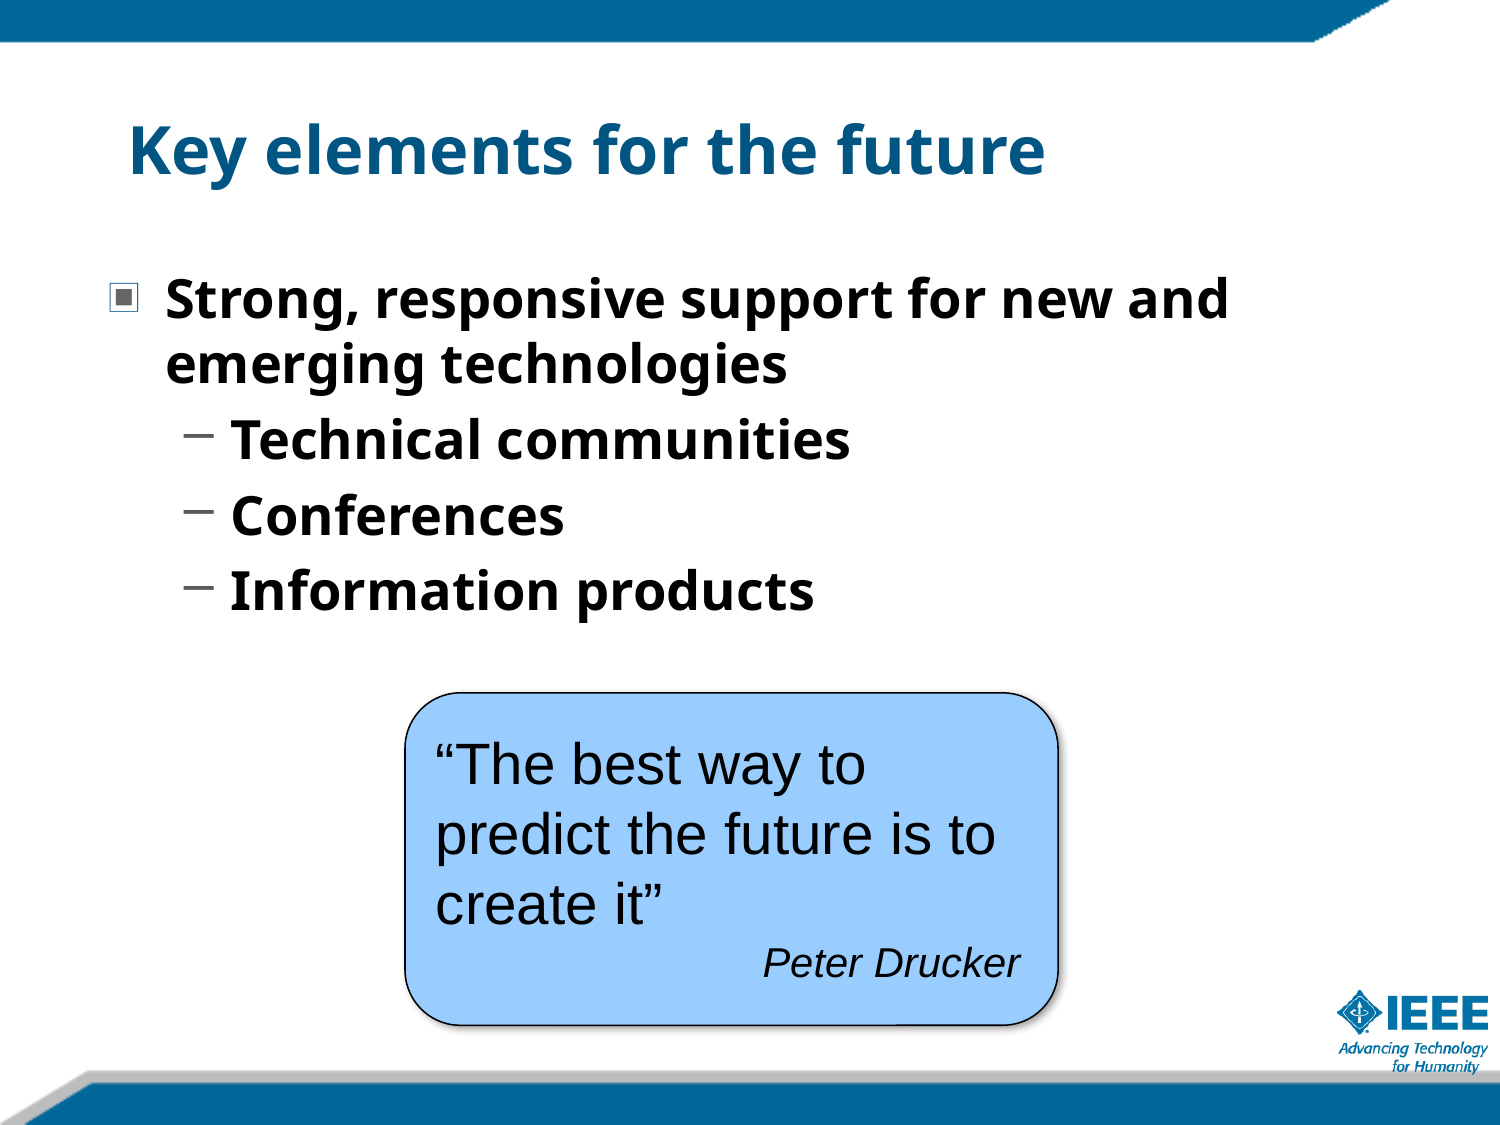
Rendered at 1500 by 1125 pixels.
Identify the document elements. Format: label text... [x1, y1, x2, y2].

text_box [393, 681, 1075, 1042]
picture [0, 0, 1500, 1125]
list Strong, responsive support for new and emerging technologies Technical communities Conferences Information products [93, 256, 1369, 677]
title Key elements for the future [112, 99, 1388, 288]
